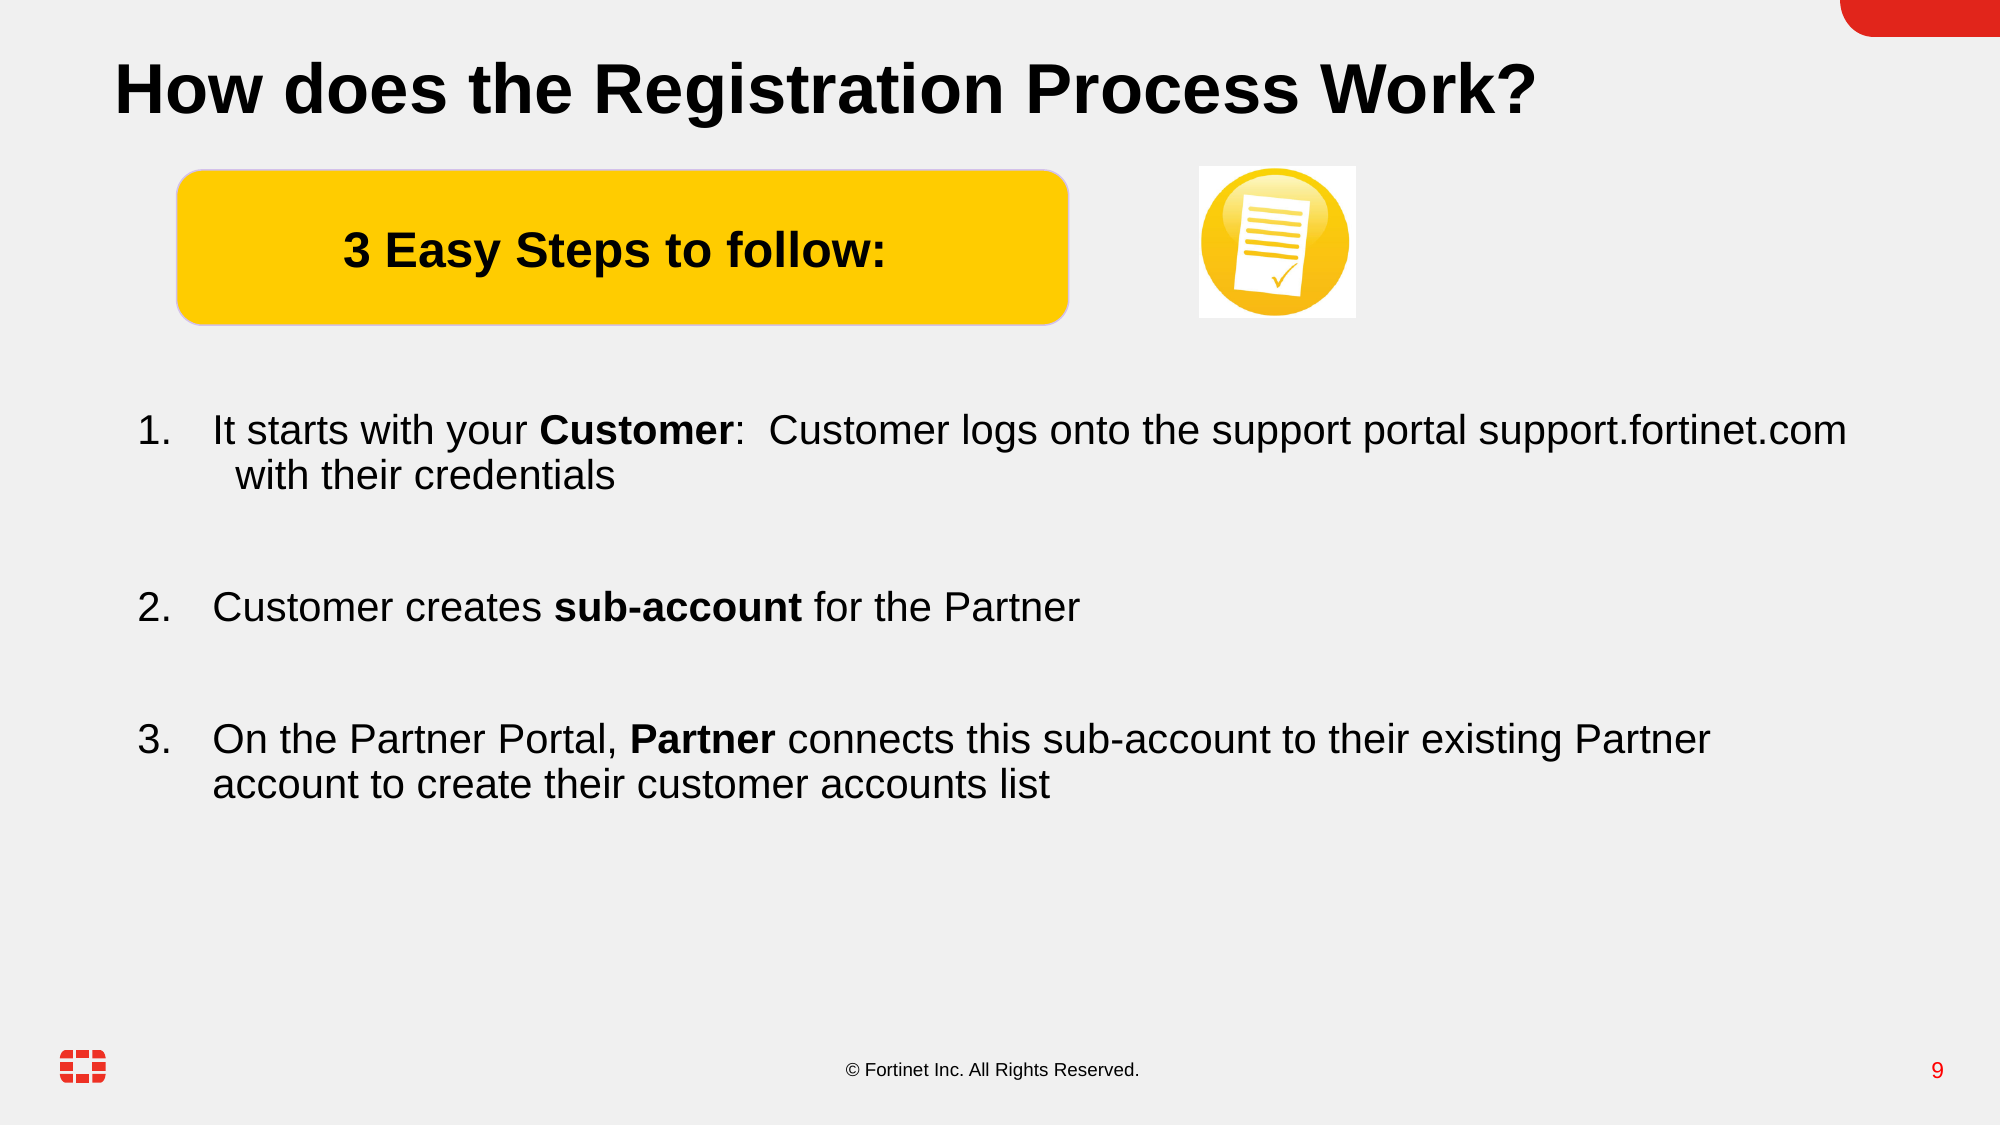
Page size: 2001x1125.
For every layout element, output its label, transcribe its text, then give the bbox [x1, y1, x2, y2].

text_box 3 Easy Steps to follow: [176, 169, 1069, 326]
picture [1199, 166, 1356, 318]
title How does the Registration Process Work? [99, 45, 1900, 138]
list It starts with your Customer: Customer logs onto the support portal support.fortinet.com with their credentials Customer creates sub-account for the Partner On the Partner Portal, Partner connects this sub-account to their existing Partner account to create their customer accounts list [122, 330, 1872, 928]
